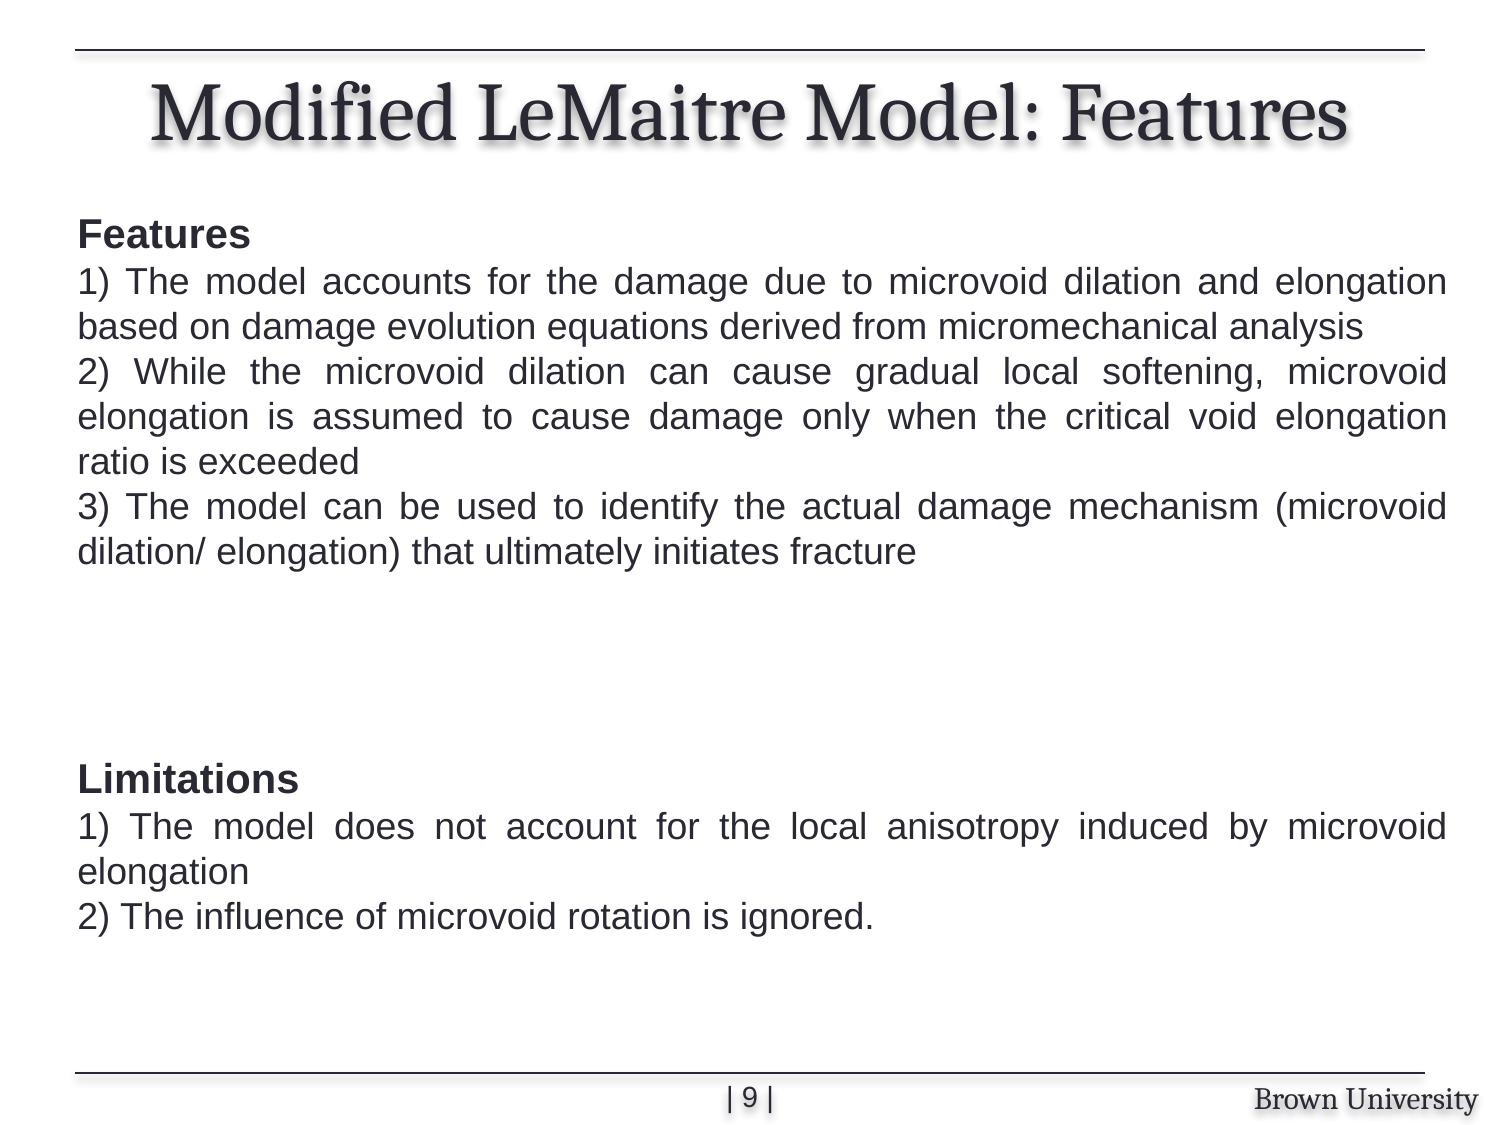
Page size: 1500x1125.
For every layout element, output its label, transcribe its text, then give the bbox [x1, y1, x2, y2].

list Modified LeMaitre Model: Features [0, 50, 1500, 125]
text_box Features 1) The model accounts for the damage due to microvoid dilation and elongation based on damage evolution equations derived from micromechanical analysis 2) While the microvoid dilation can cause gradual local softening, microvoid elongation is assumed to cause damage only when the critical void elongation ratio is exceeded 3) The model can be used to identify the actual damage mechanism (microvoid dilation/ elongation) that ultimately initiates fracture Limitations 1) The model does not account for the local anisotropy induced by microvoid elongation 2) The influence of microvoid rotation is ignored. [62, 199, 1463, 945]
slide_number | 8 | [662, 1071, 838, 1125]
